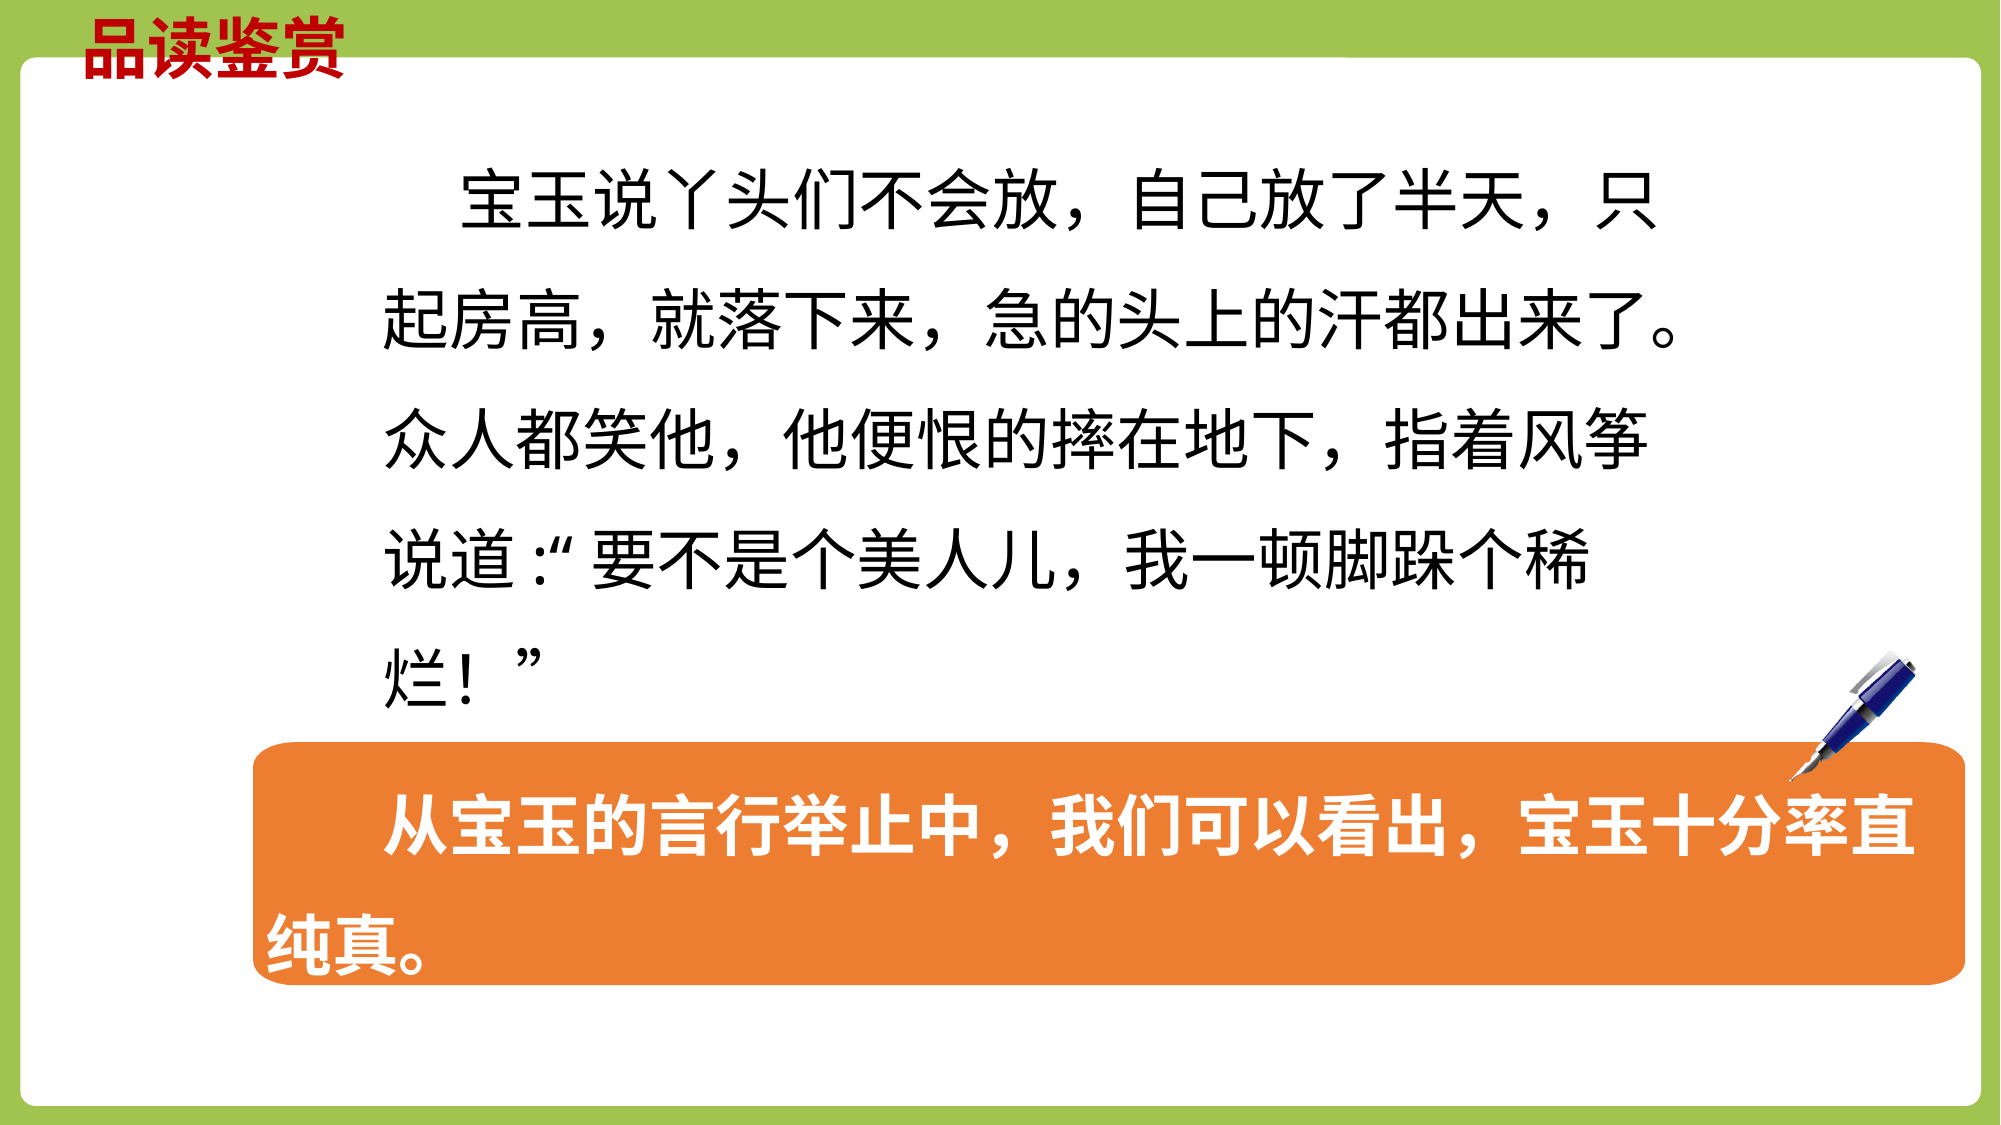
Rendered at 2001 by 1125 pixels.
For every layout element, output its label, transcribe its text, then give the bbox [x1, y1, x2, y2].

picture [1789, 649, 1916, 782]
text_box 从宝玉的言行举止中，我们可以看出，宝玉十分率直纯真。 [253, 742, 1966, 986]
text_box 品读鉴赏 [66, 0, 440, 95]
text_box 宝玉说丫头们不会放，自己放了半天，只起房高，就落下来，急的头上的汗都出来了。众人都笑他，他便恨的摔在地下，指着风筝说道:“要不是个美人儿，我一顿脚跺个稀烂！” [367, 110, 1720, 726]
